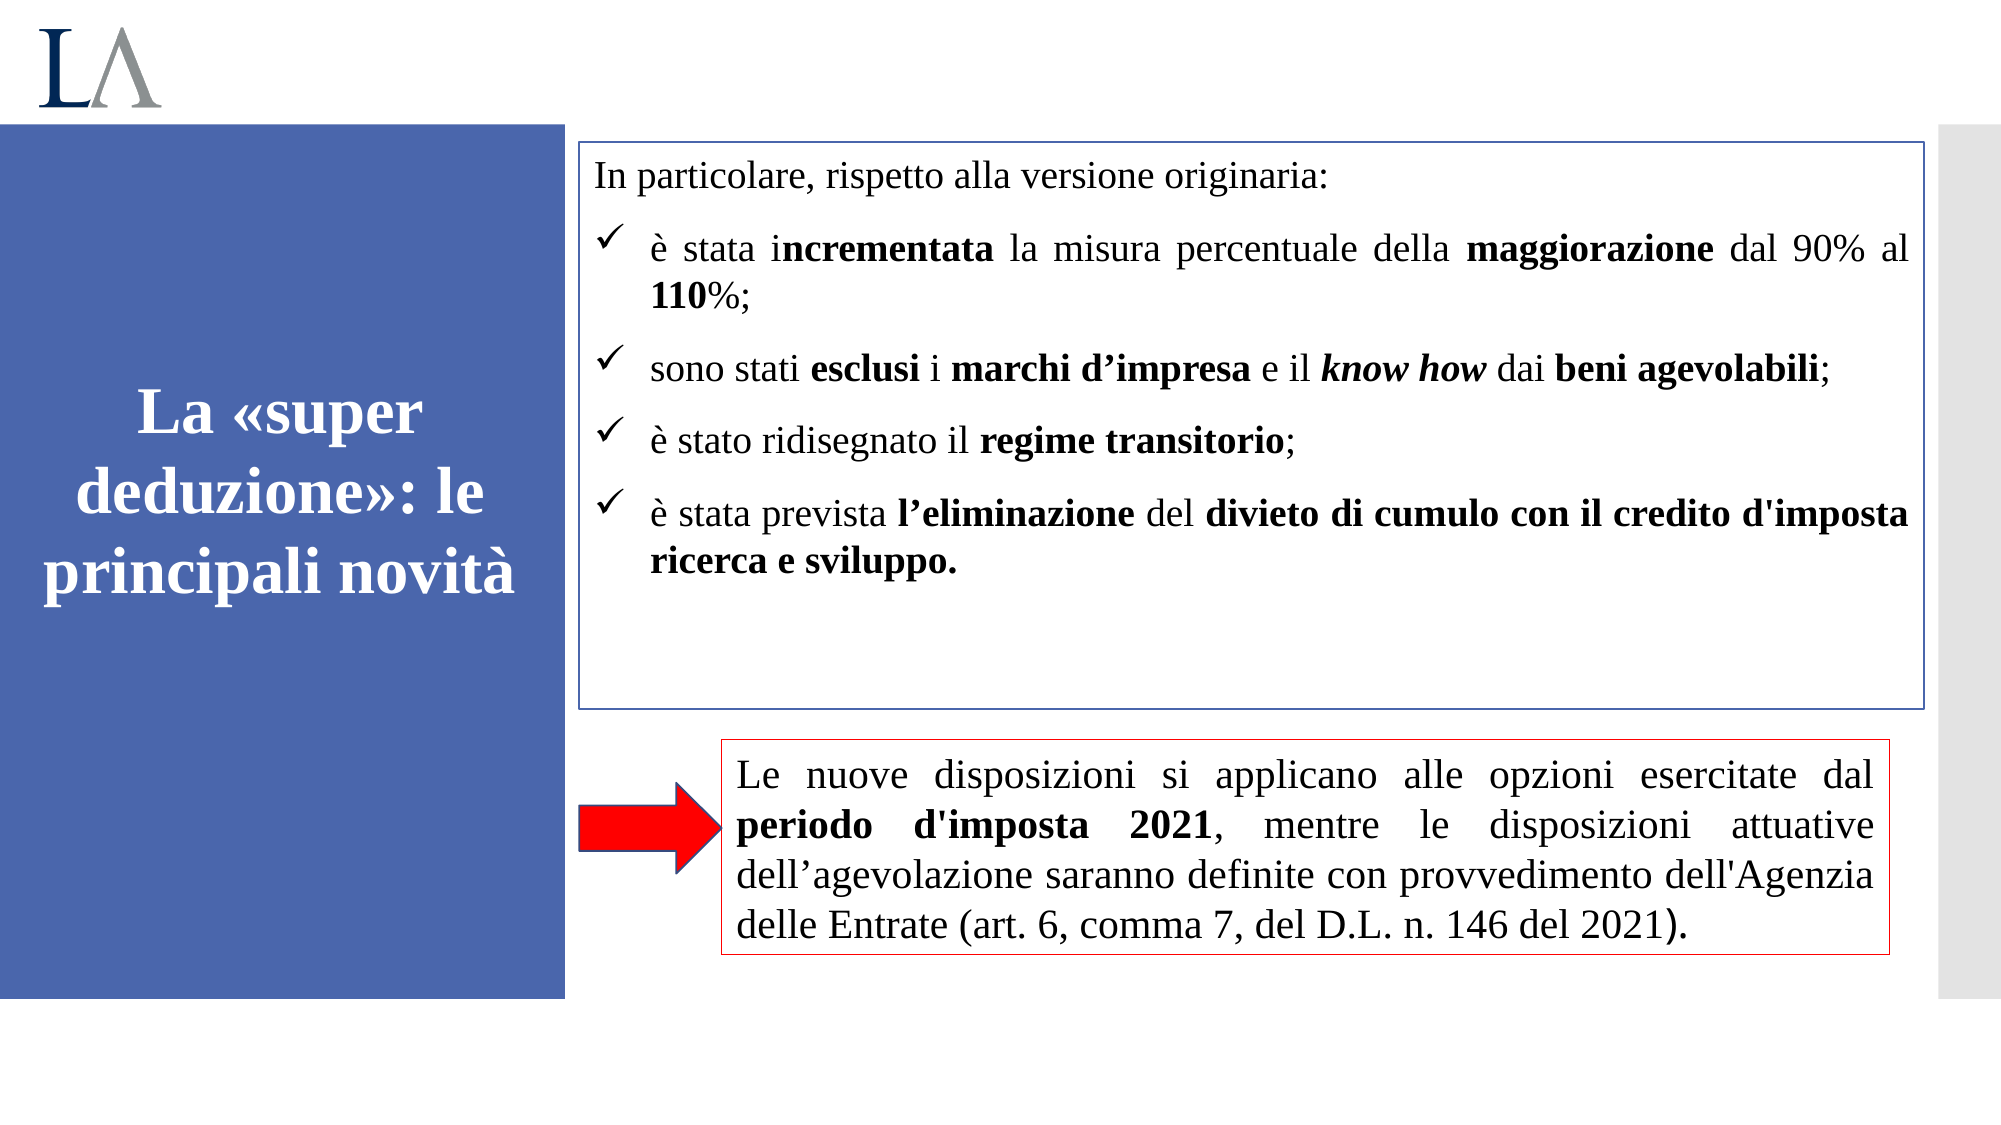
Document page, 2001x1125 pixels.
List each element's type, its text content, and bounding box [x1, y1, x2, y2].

picture [0, 15, 280, 115]
text_box [578, 781, 723, 875]
text_box In particolare, rispetto alla versione originaria: è stata incrementata la misura percentuale della maggiorazione dal 90% al 110%; sono stati esclusi i marchi d’impresa e il know how dai beni agevolabili; è stato ridisegnato il regime transitorio; è stata prevista l’eliminazione del divieto di cumulo con il credito d'imposta ricerca e sviluppo. [578, 141, 1925, 710]
text_box La «super deduzione»: le principali novità [21, 359, 540, 615]
text_box Le nuove disposizioni si applicano alle opzioni esercitate dal periodo d'imposta 2021, mentre le disposizioni attuative dell’agevolazione saranno definite con provvedimento dell'Agenzia delle Entrate (art. 6, comma 7, del D.L. n. 146 del 2021). [721, 739, 1890, 955]
